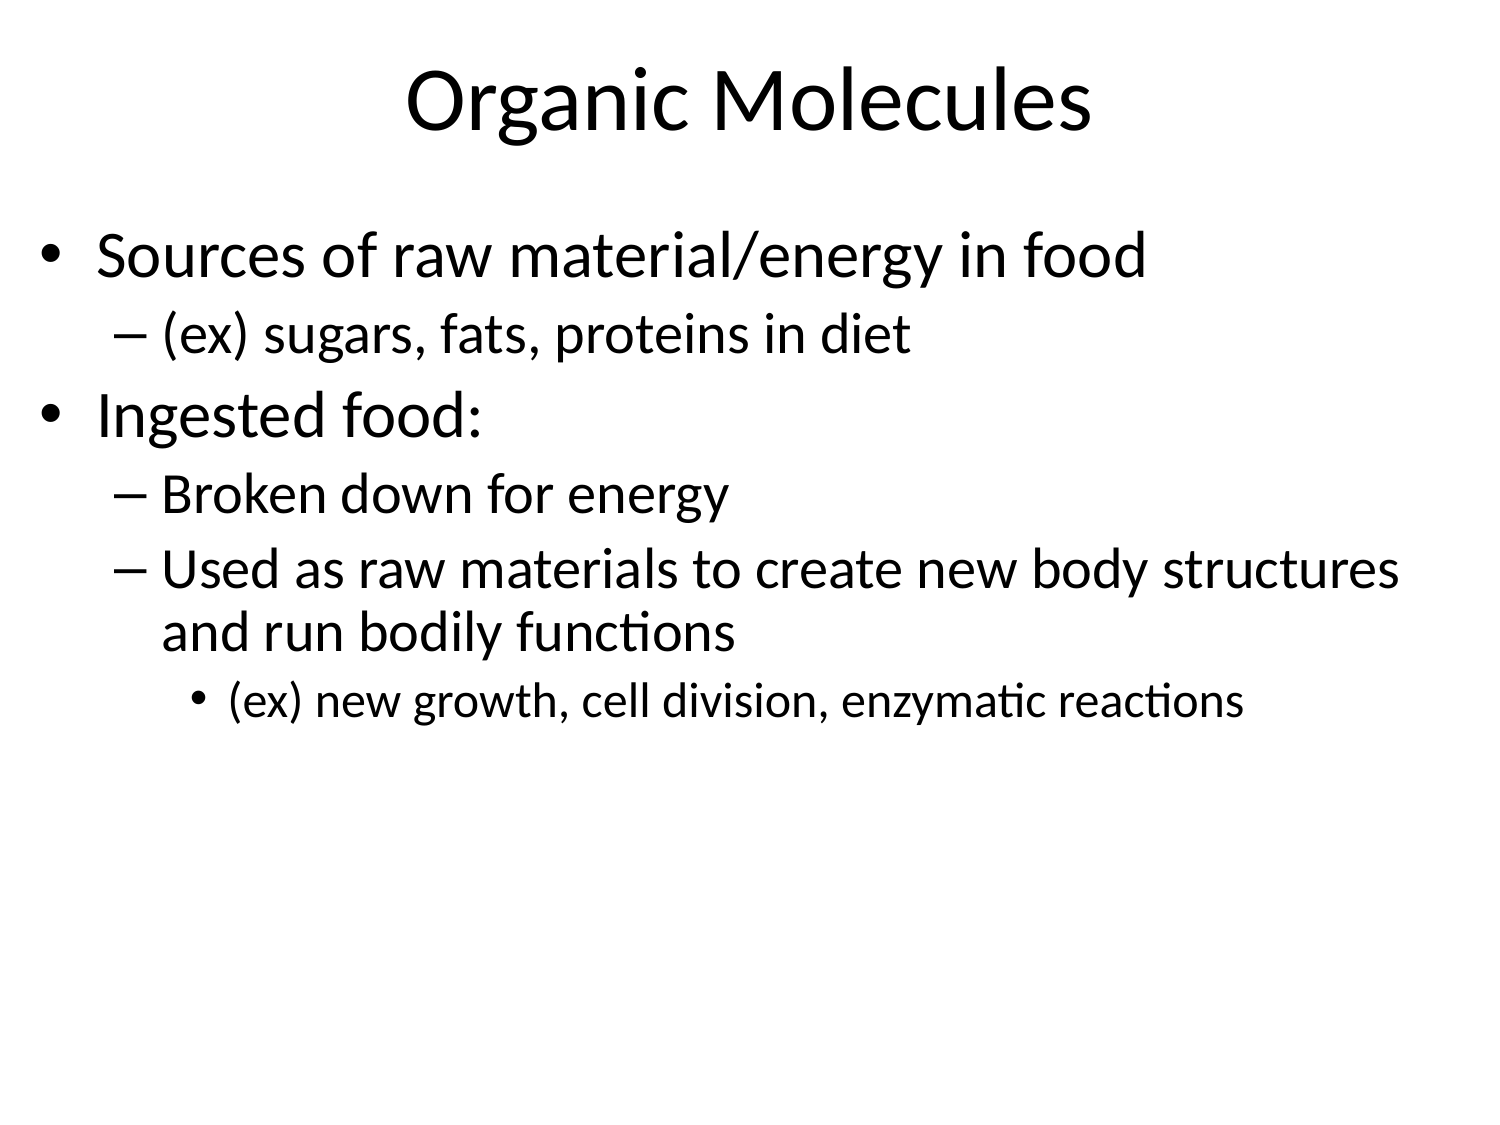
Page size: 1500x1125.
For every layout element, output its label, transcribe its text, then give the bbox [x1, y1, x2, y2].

list Sources of raw material/energy in food (ex) sugars, fats, proteins in diet Ingested food: Broken down for energy Used as raw materials to create new body structures and run bodily functions (ex) new growth, cell division, enzymatic reactions [24, 212, 1463, 1075]
title Organic Molecules [75, 0, 1425, 188]
